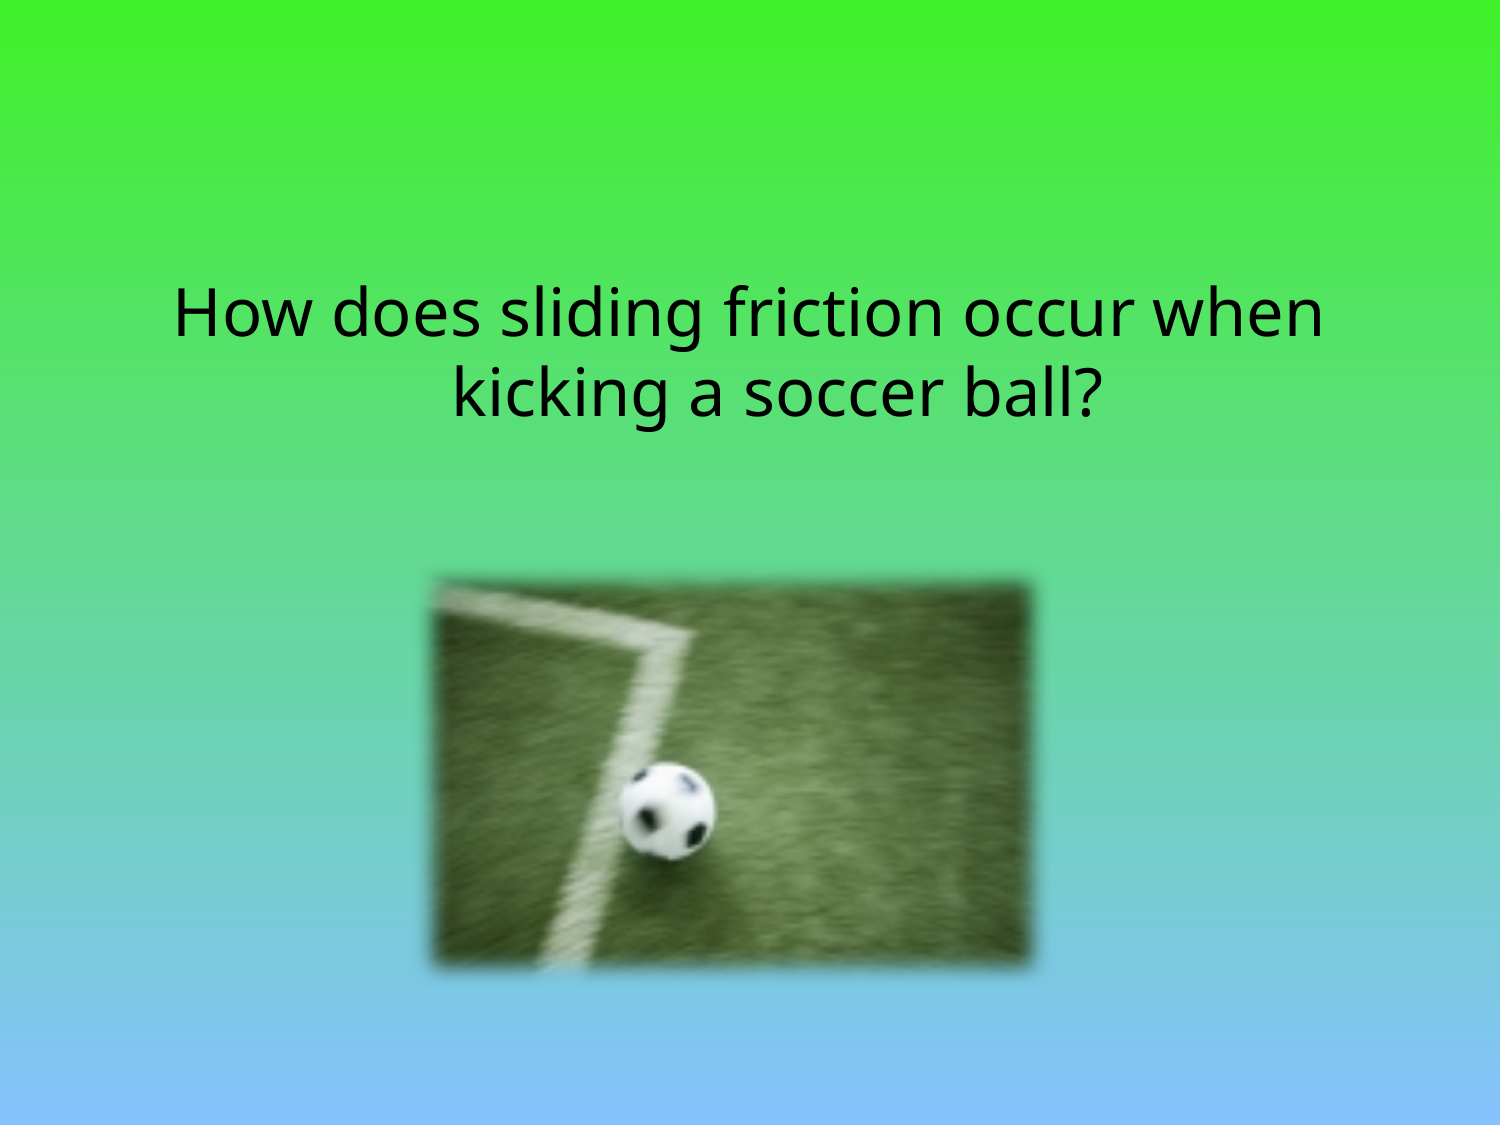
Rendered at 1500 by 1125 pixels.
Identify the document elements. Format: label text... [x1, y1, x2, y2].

list How does sliding friction occur when kicking a soccer ball? [75, 262, 1425, 1005]
picture [412, 562, 1053, 988]
